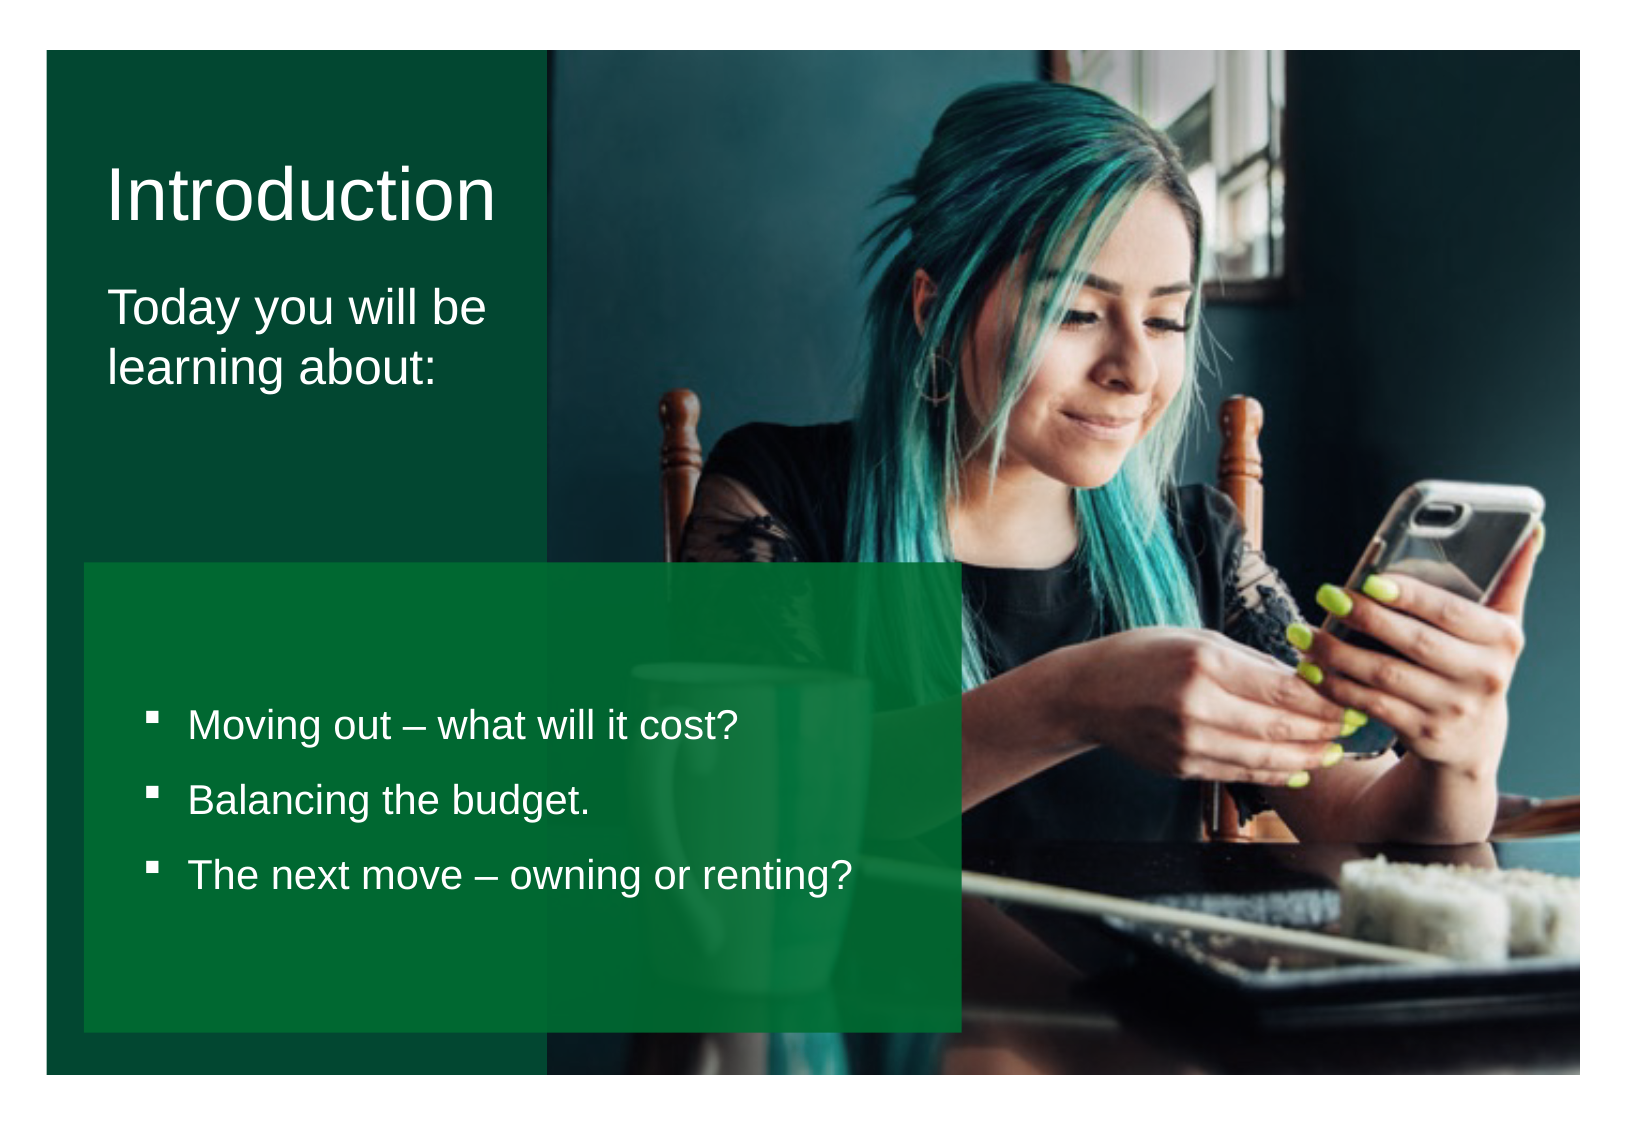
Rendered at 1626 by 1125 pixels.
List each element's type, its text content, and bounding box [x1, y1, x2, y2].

text_box Today you will be learning about: [107, 274, 541, 455]
text_box Moving out – what will it cost? Balancing the budget. The next move – owning or renting? [83, 562, 541, 1033]
title Introduction [46, 50, 544, 1075]
picture [546, 49, 1581, 1075]
